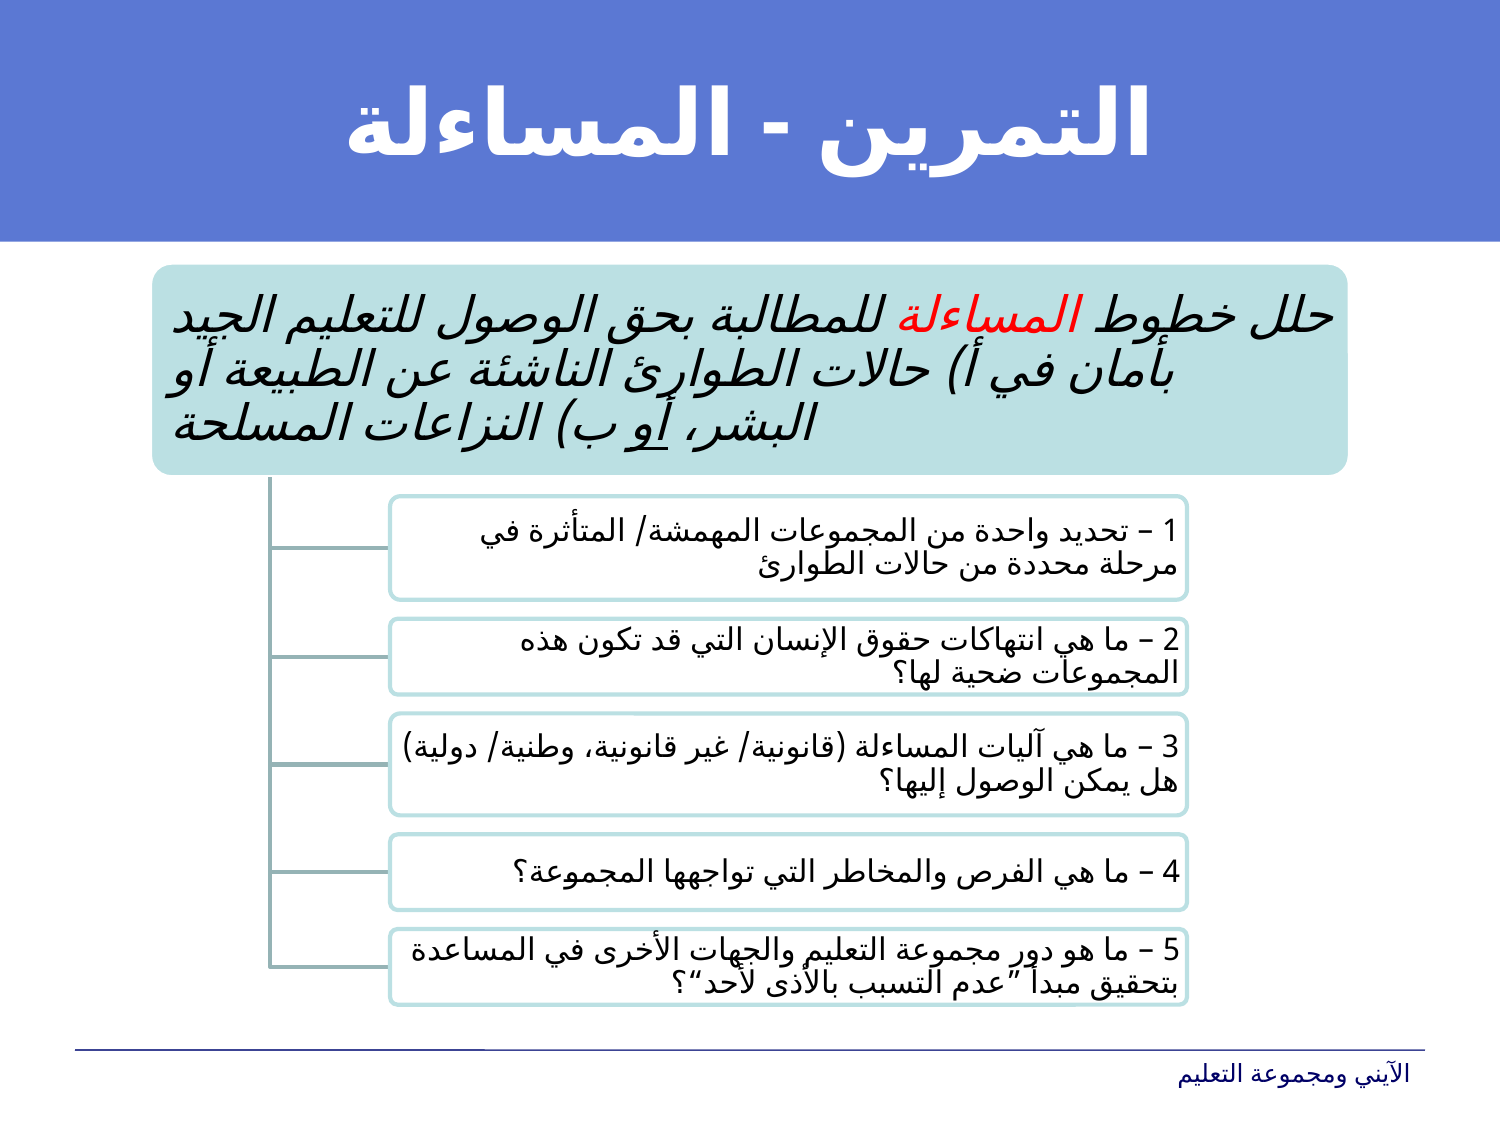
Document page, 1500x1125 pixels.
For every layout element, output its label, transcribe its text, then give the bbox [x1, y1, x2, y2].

title التمرين - المساءلة [74, 24, 1426, 213]
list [74, 262, 1426, 1006]
footer الآيني ومجموعة التعليم [75, 1049, 1427, 1103]
